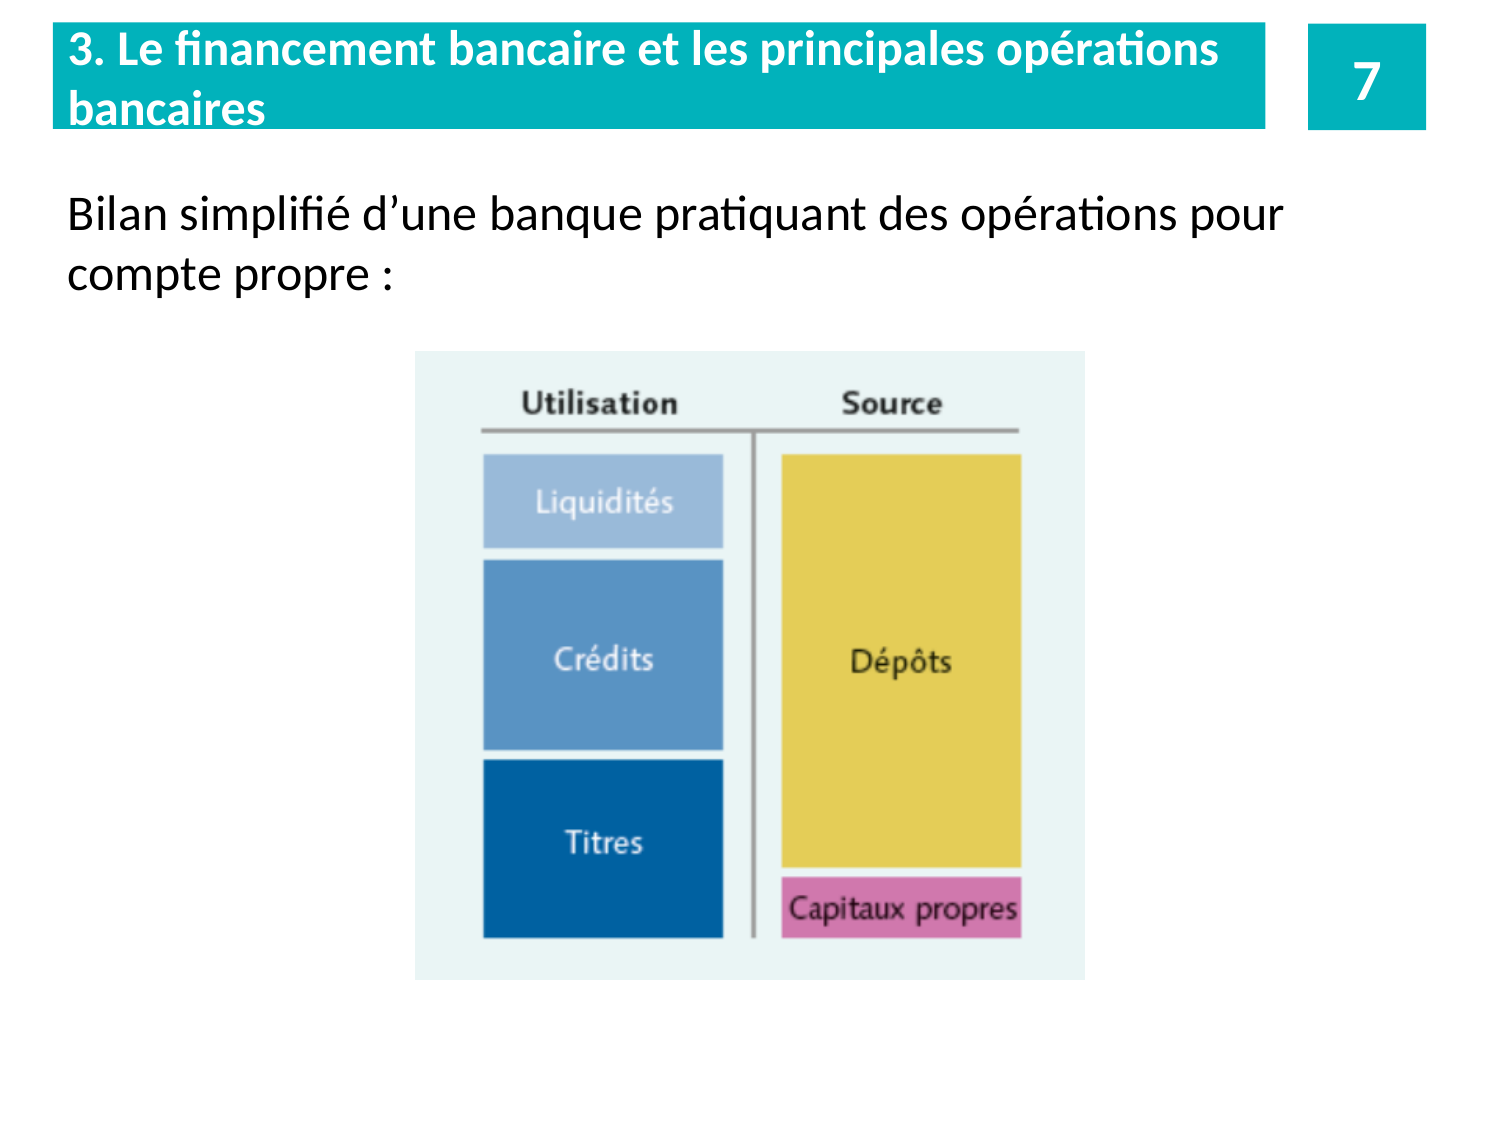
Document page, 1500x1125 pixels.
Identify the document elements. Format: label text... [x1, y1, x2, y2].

picture [415, 351, 1085, 980]
text_box 7 [1308, 23, 1427, 131]
text_box 3. Le financement bancaire et les principales opérations bancaires [52, 22, 1266, 129]
text_box Bilan simplifié d’une banque pratiquant des opérations pour compte propre : [53, 172, 1415, 308]
